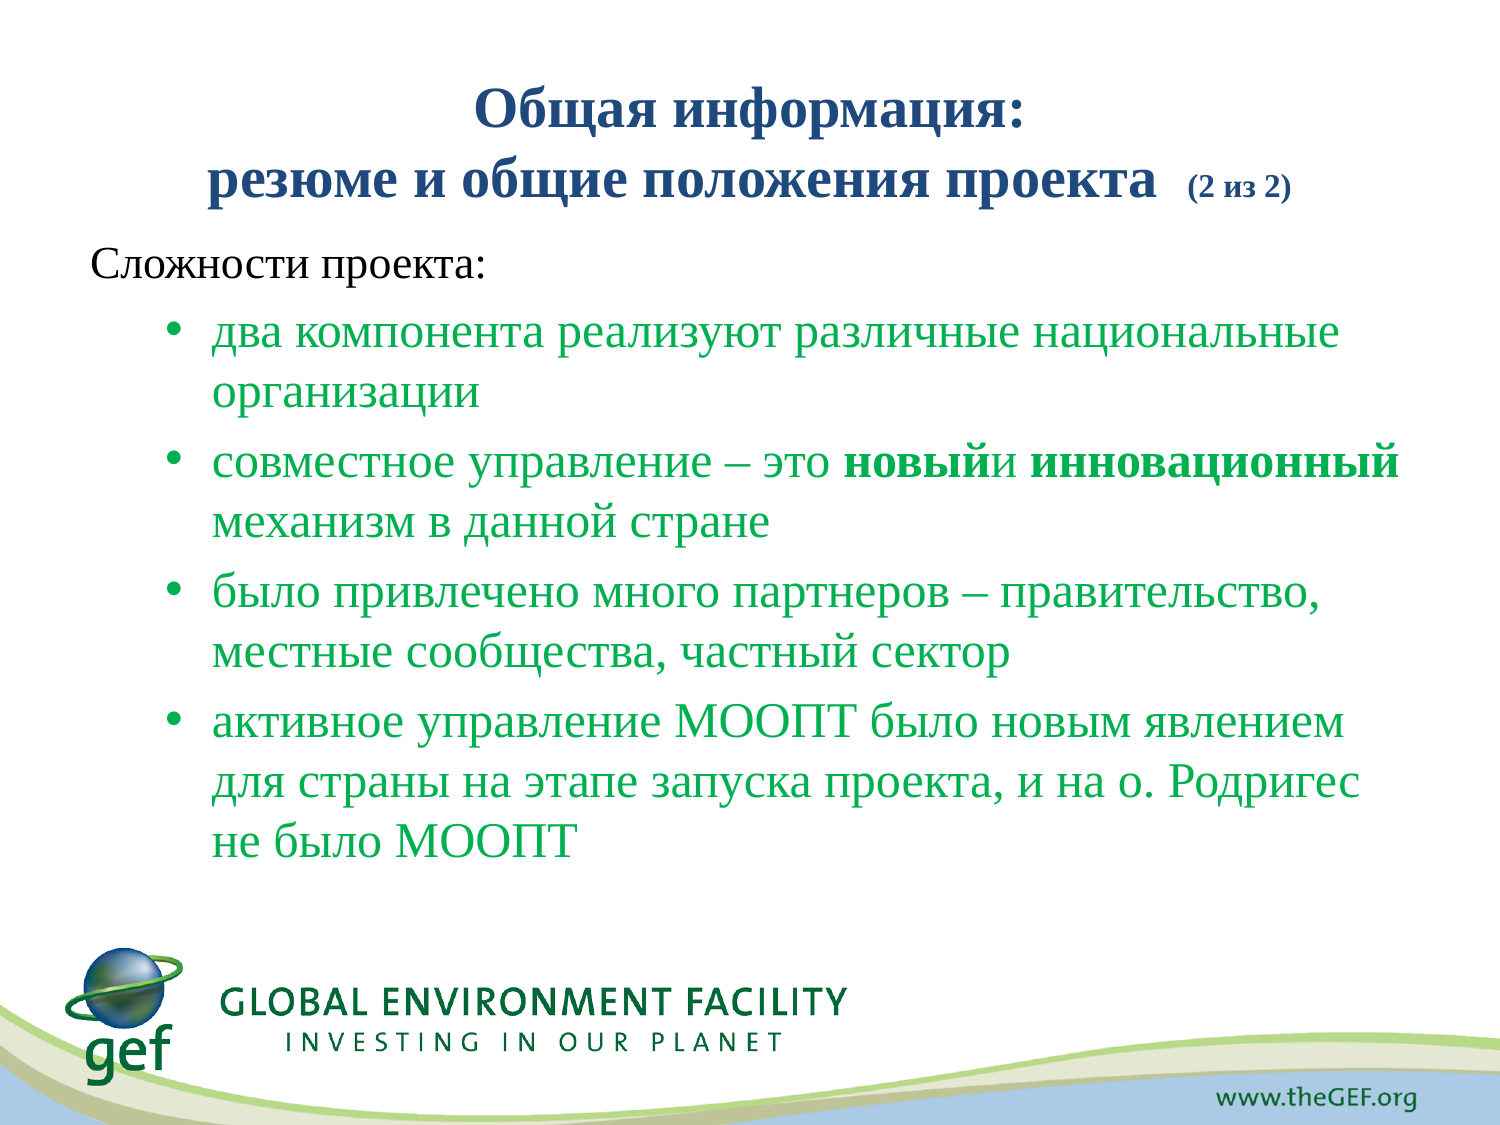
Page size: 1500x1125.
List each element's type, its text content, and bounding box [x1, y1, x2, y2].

list Сложности проекта: два компонента реализуют различные национальные организации совместное управление – это новыйи инновационный механизм в данной стране было привлечено много партнеров – правительство, местные сообщества, частный сектор активное управление МООПТ было новым явлением для страны на этапе запуска проекта, и на о. Родригес не было МООПТ [75, 224, 1425, 1005]
title Общая информация: резюме и общие положения проекта (2 из 2) [75, 45, 1425, 224]
slide_number [1407, 1042, 1500, 1103]
picture [0, 920, 1500, 1125]
